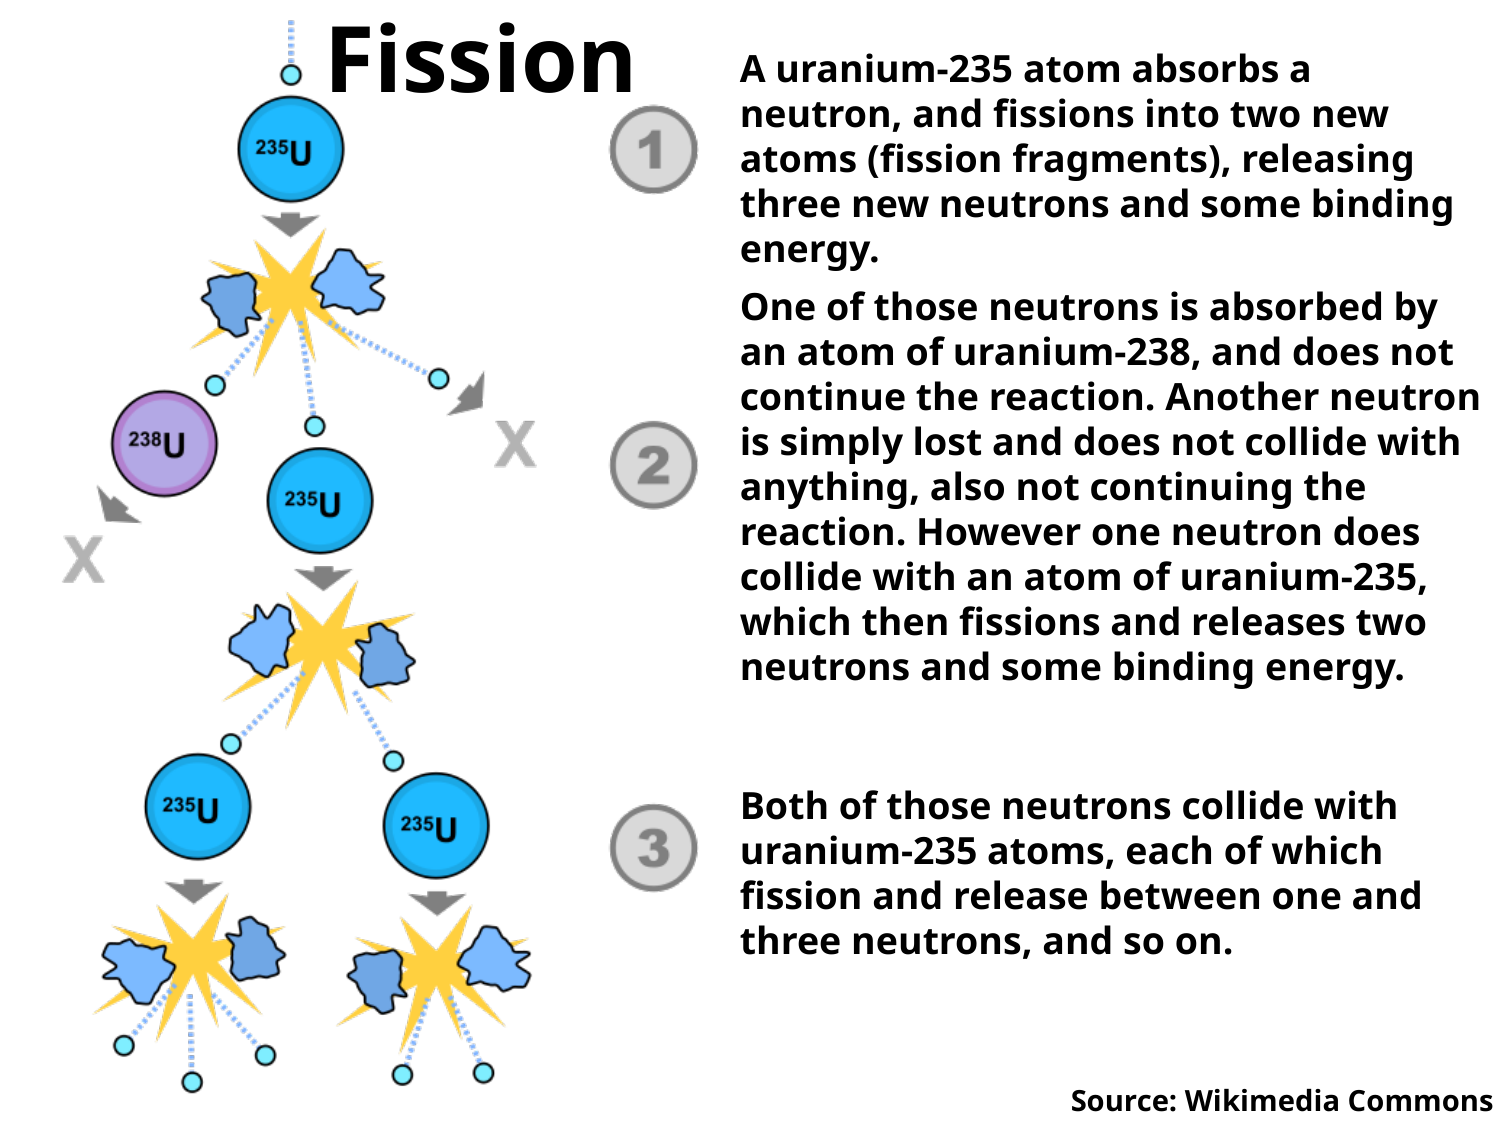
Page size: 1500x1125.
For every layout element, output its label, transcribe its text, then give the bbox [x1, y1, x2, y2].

text_box Source: Wikimedia Commons [1056, 1074, 1500, 1125]
picture [0, 0, 726, 1118]
text_box A uranium-235 atom absorbs a neutron, and fissions into two new atoms (fission fragments), releasing three new neutrons and some binding energy. [729, 37, 1500, 275]
text_box Both of those neutrons collide with uranium-235 atoms, each of which fission and release between one and three neutrons, and so on. [729, 774, 1475, 1015]
text_box One of those neutrons is absorbed by an atom of uranium-238, and does not continue the reaction. Another neutron is simply lost and does not collide with anything, also not continuing the reaction. However one neutron does collide with an atom of uranium-235, which then fissions and releases two neutrons and some binding energy. [729, 275, 1500, 745]
